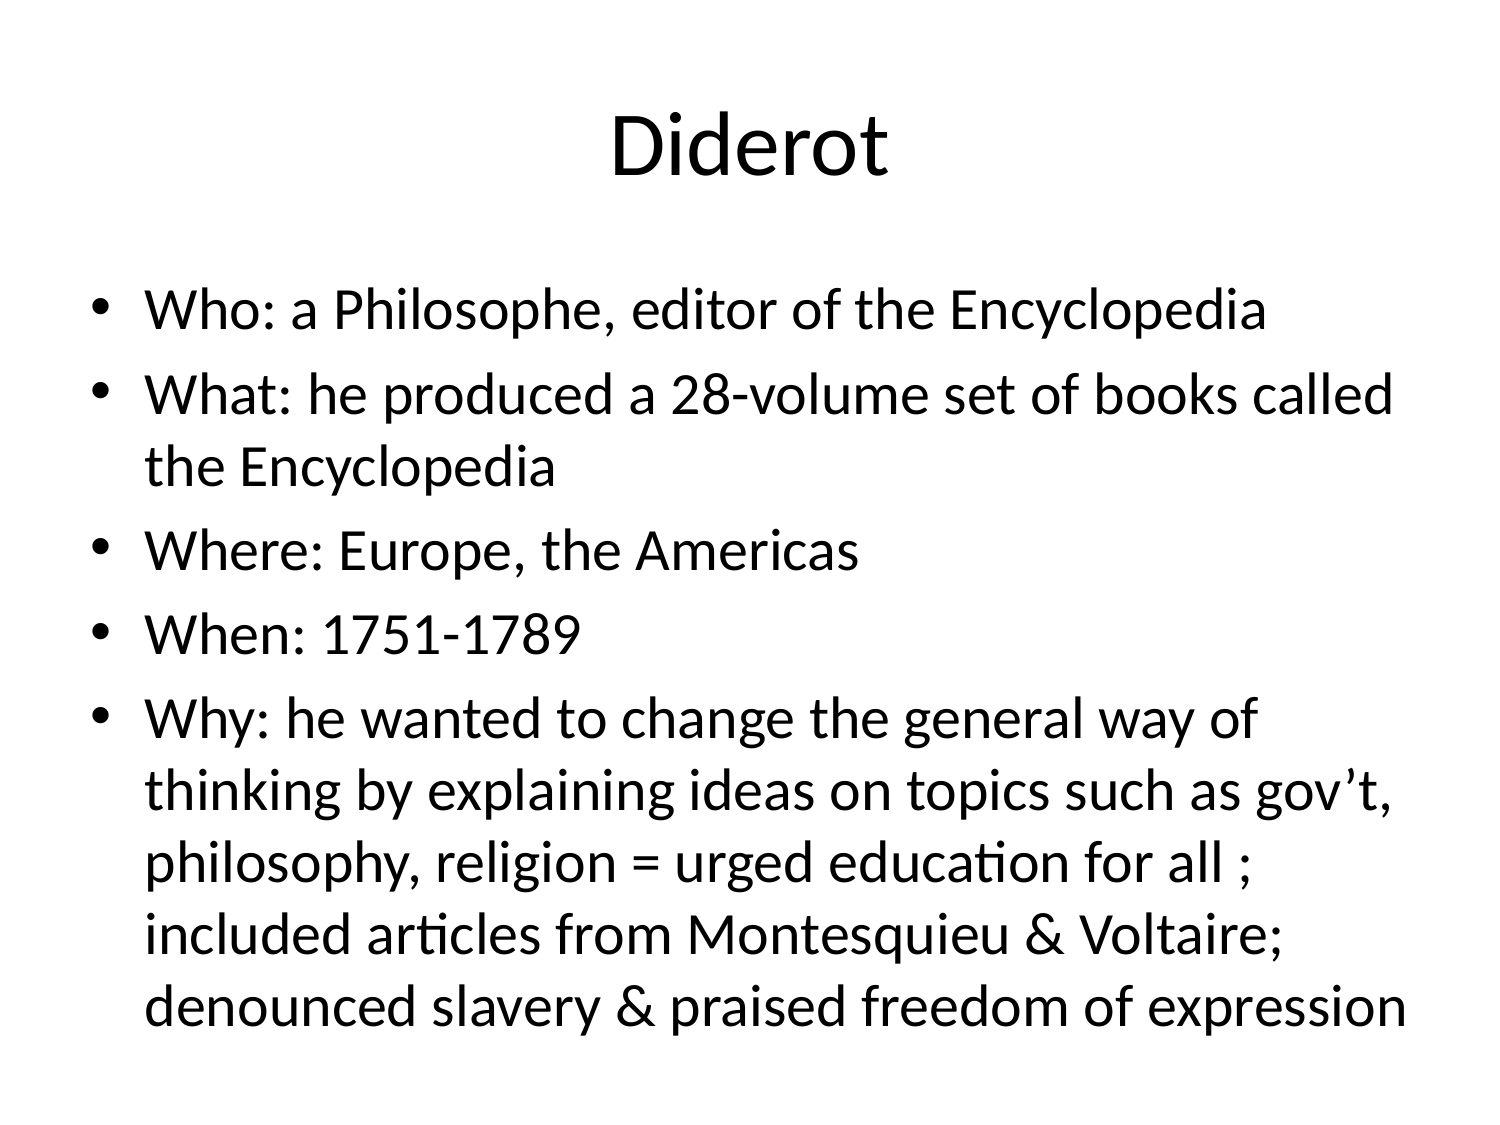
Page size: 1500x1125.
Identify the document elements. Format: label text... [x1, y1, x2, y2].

list Who: a Philosophe, editor of the Encyclopedia What: he produced a 28-volume set of books called the Encyclopedia Where: Europe, the Americas When: 1751-1789 Why: he wanted to change the general way of thinking by explaining ideas on topics such as gov’t, philosophy, religion = urged education for all ; included articles from Montesquieu & Voltaire; denounced slavery & praised freedom of expression [75, 262, 1425, 1075]
title Diderot [75, 45, 1425, 233]
